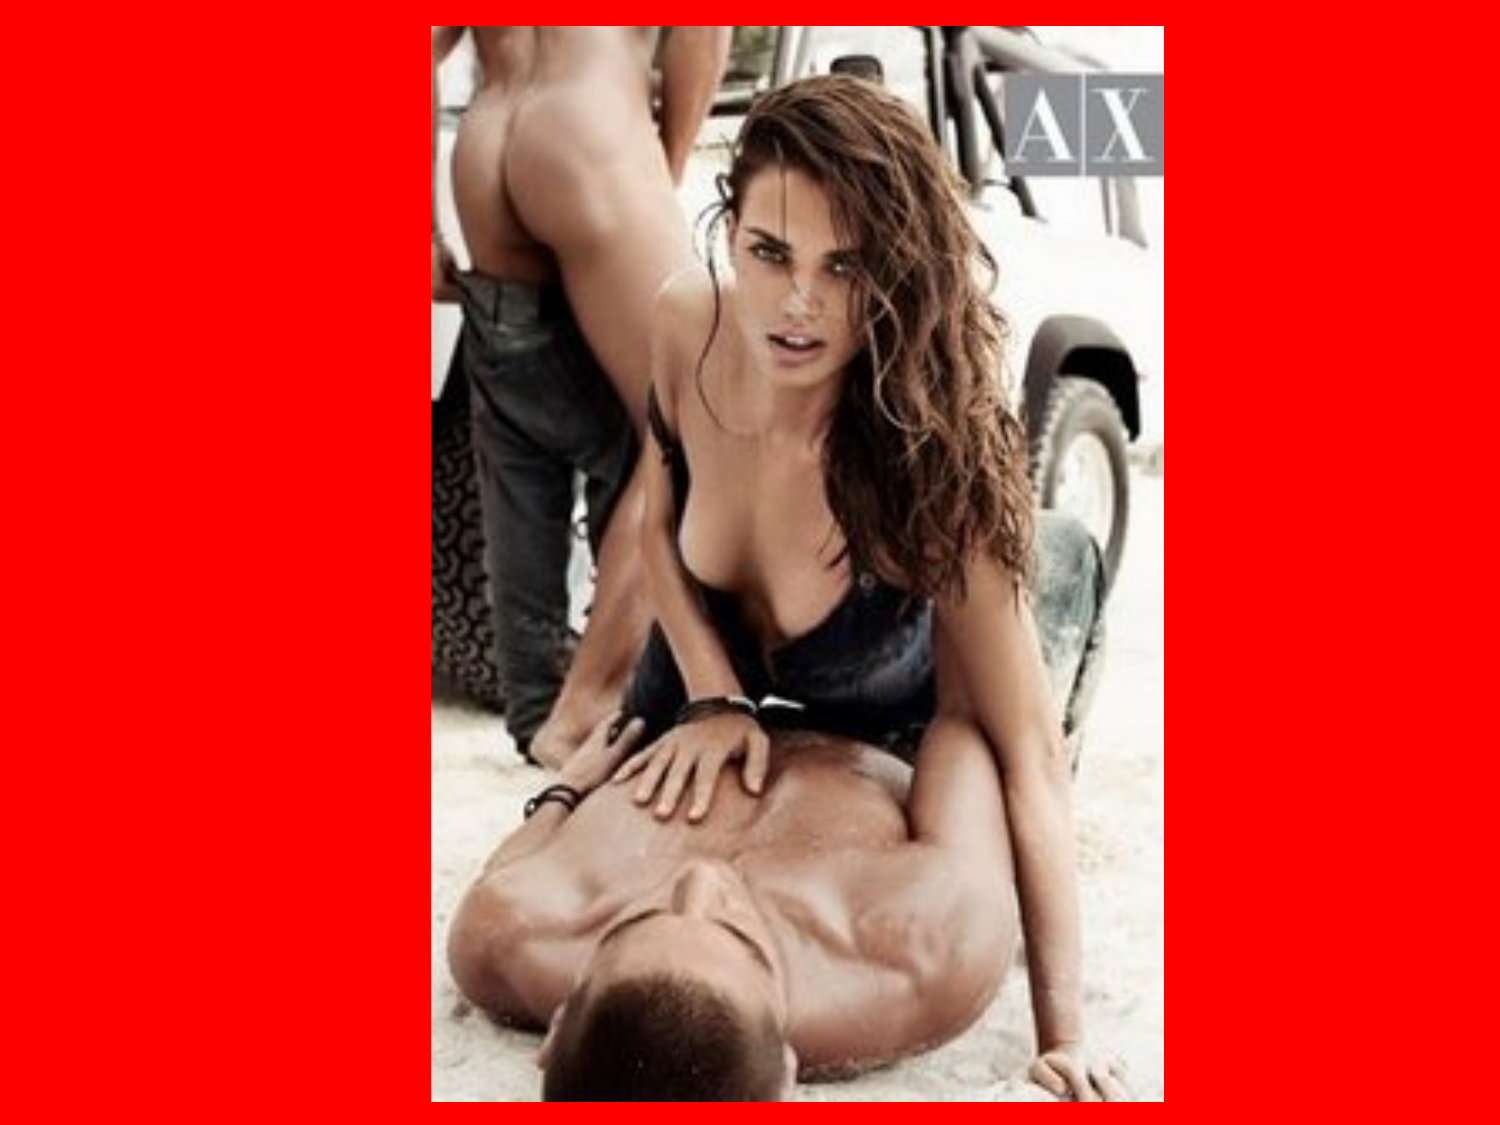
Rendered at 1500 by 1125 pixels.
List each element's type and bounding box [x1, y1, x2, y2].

list [430, 26, 1164, 1103]
